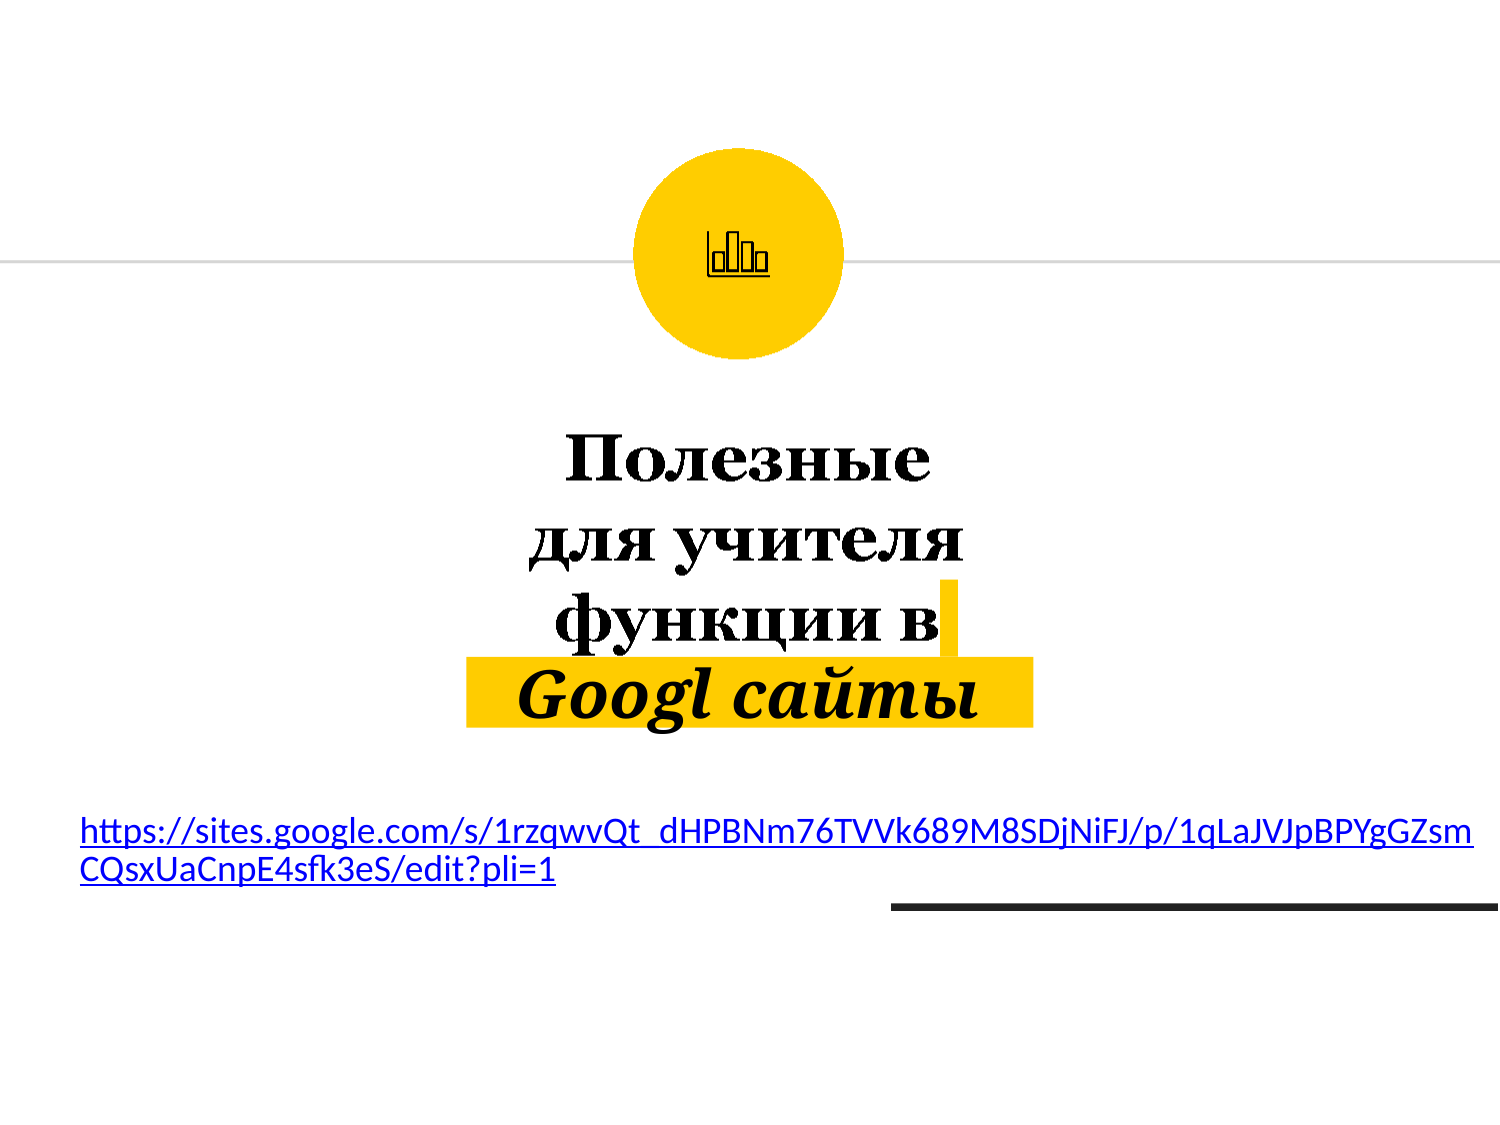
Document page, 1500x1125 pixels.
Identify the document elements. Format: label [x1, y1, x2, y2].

picture [0, 66, 1500, 911]
